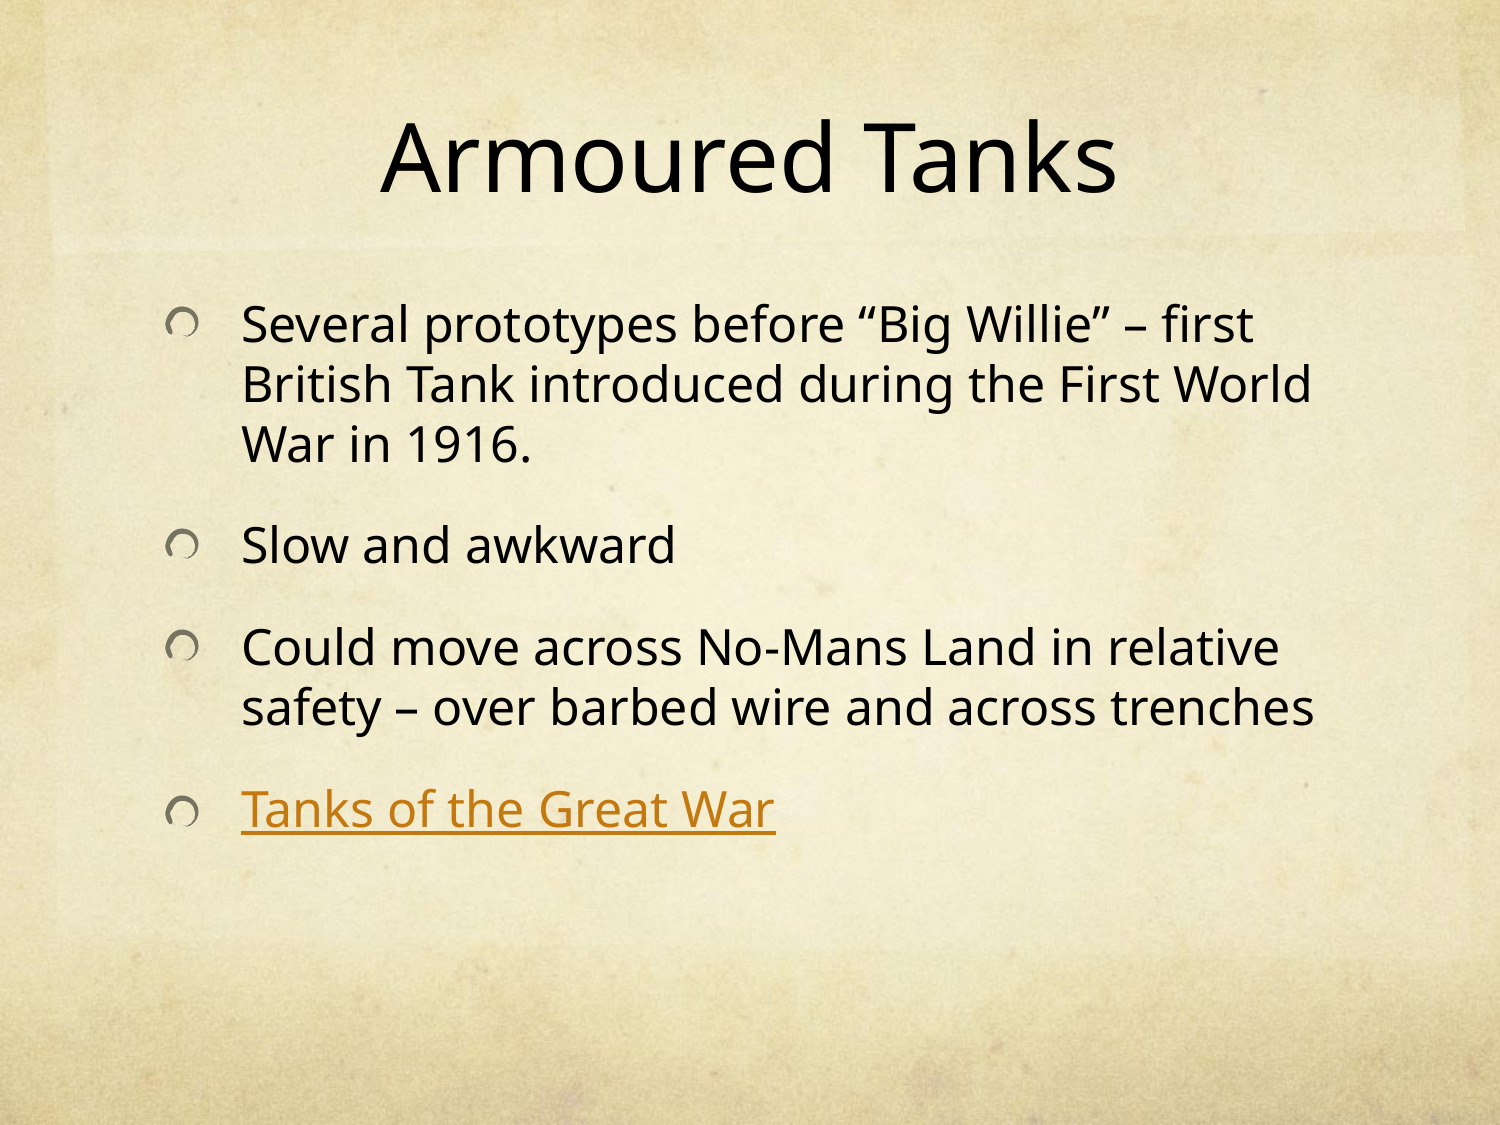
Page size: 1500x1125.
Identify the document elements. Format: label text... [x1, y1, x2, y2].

title Armoured Tanks [150, 82, 1350, 225]
list Several prototypes before “Big Willie” – first British Tank introduced during the First World War in 1916. Slow and awkward Could move across No-Mans Land in relative safety – over barbed wire and across trenches Tanks of the Great War [150, 284, 1350, 950]
picture [0, 0, 1500, 1125]
